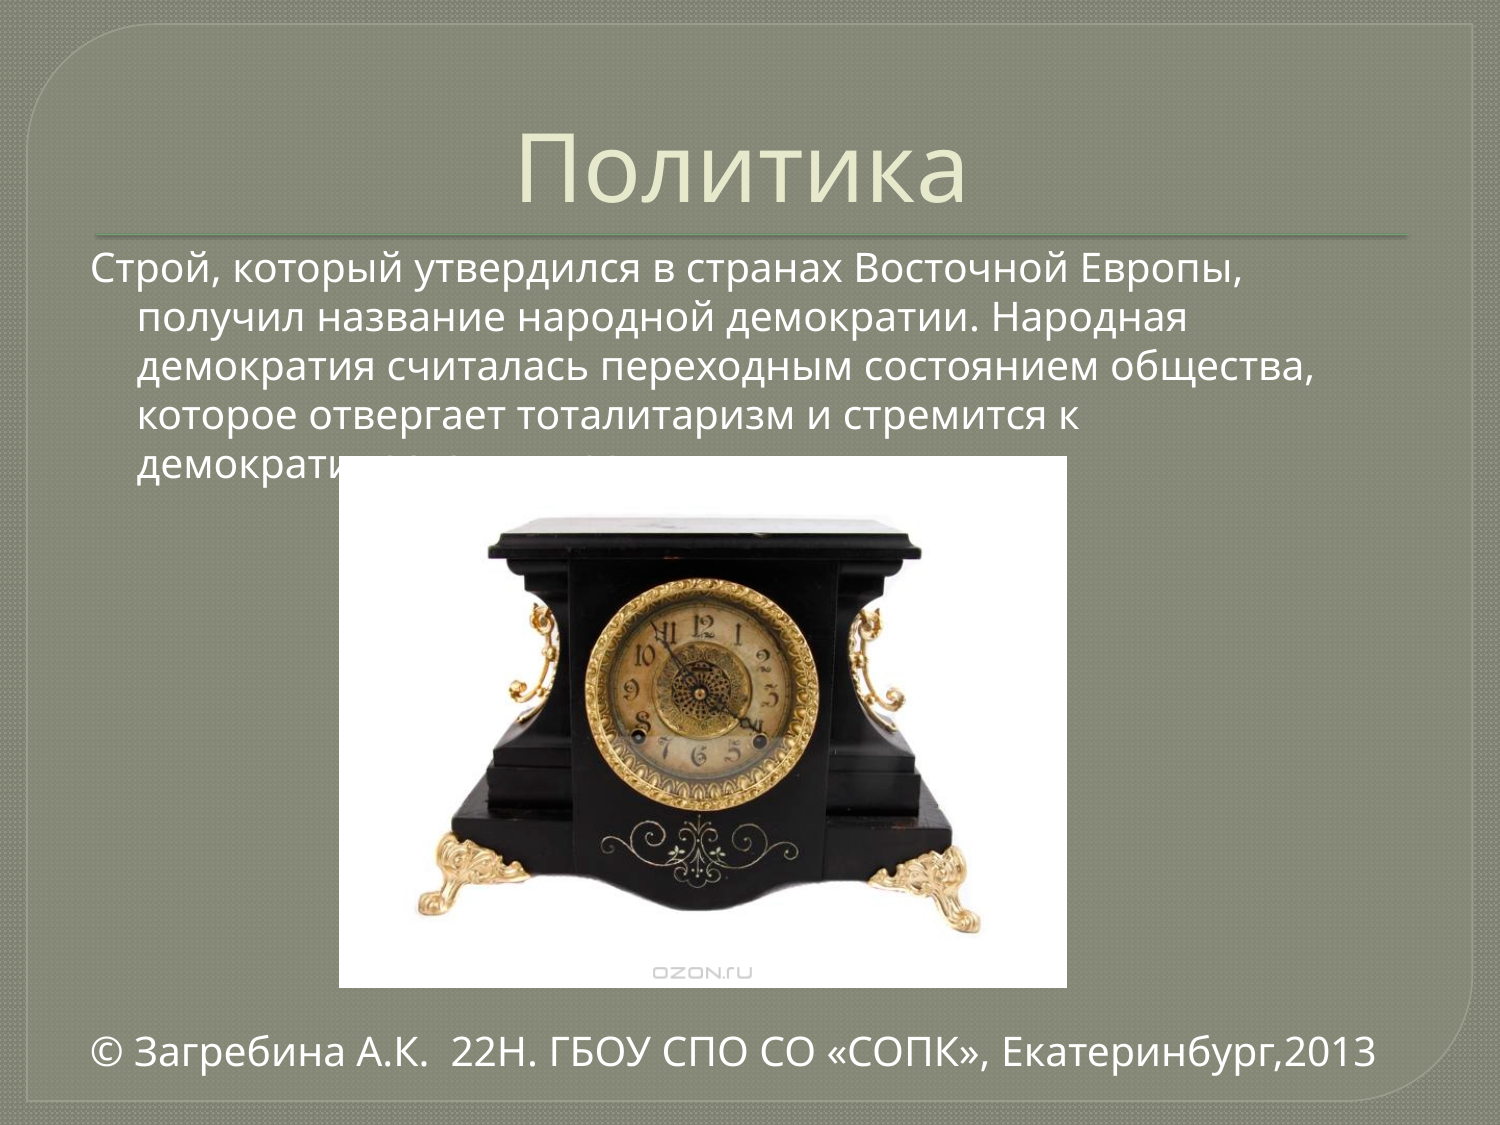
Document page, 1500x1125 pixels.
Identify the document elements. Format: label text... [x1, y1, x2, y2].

list Строй, который утвердился в странах Восточной Европы, получил название народной демократии. Народная демократия считалась переходным состоянием общества, которое отвергает тоталитаризм и стремится к демократическому идеалу. © Загребина А.К. 22Н. ГБОУ СПО СО «СОПК», Екатеринбург,2013 [75, 234, 1425, 1125]
title Политика [75, 41, 1425, 230]
picture [339, 456, 1067, 988]
